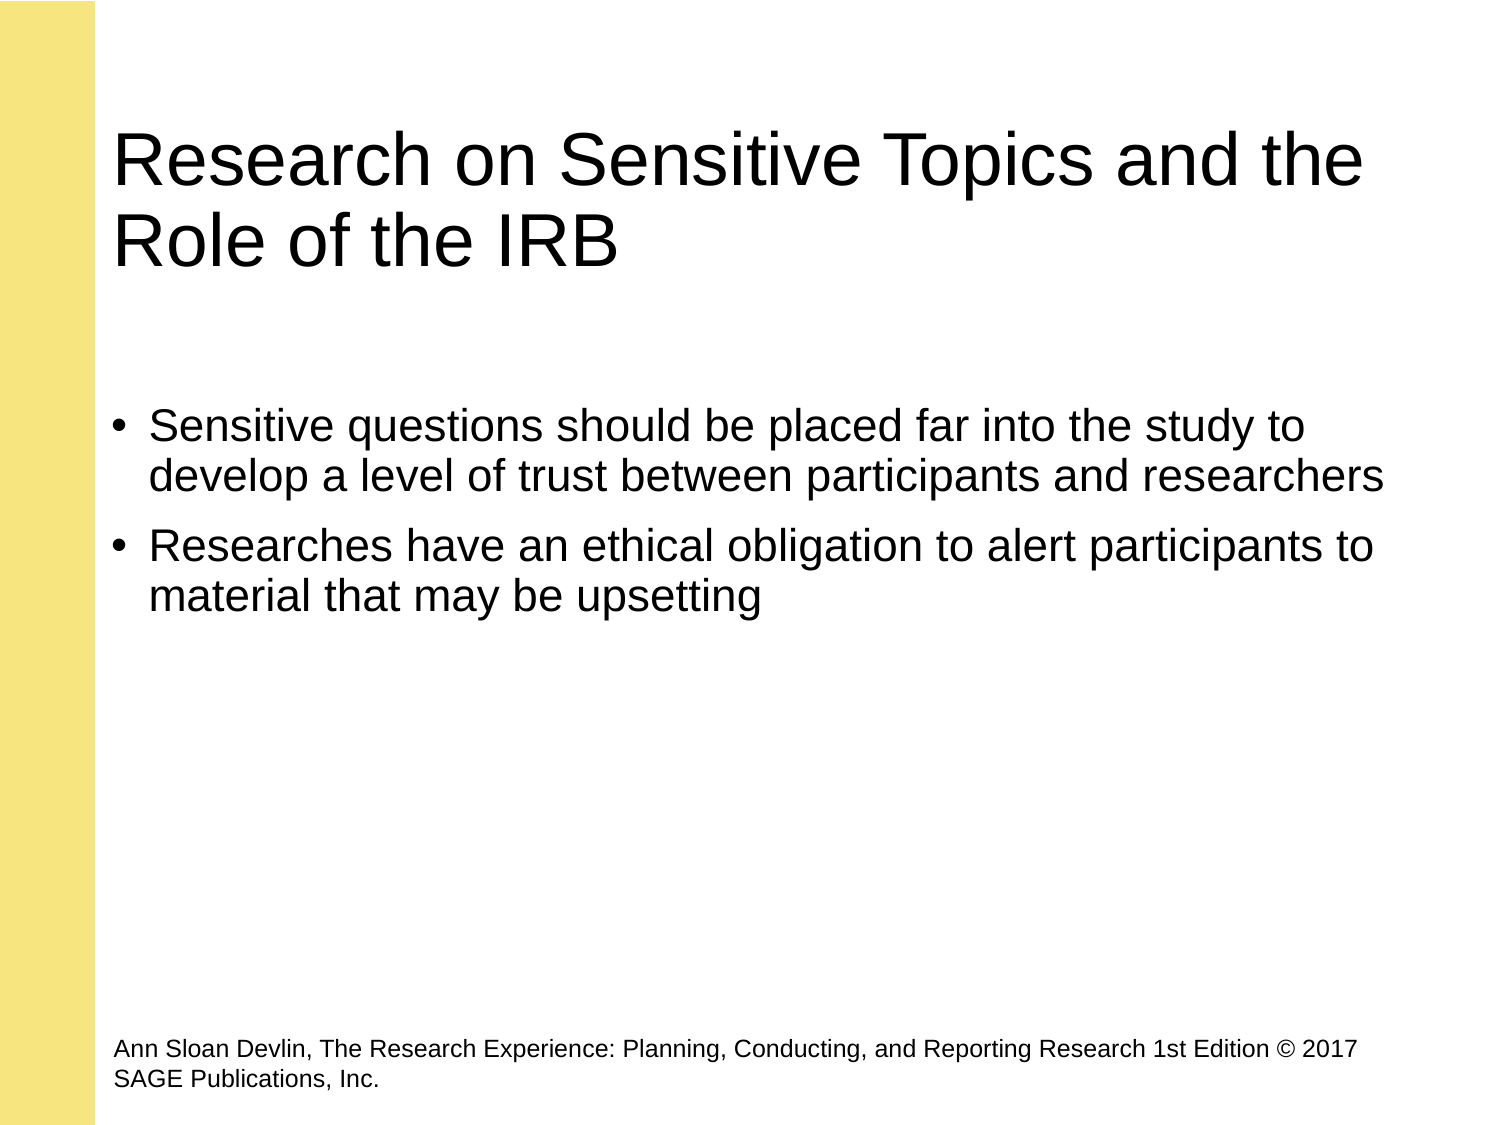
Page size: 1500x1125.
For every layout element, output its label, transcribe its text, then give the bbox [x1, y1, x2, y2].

title Research on Sensitive Topics and the Role of the IRB [97, 105, 1392, 299]
picture [0, 1, 96, 1125]
list Sensitive questions should be placed far into the study to develop a level of trust between participants and researchers Researches have an ethical obligation to alert participants to material that may be upsetting [96, 394, 1416, 677]
